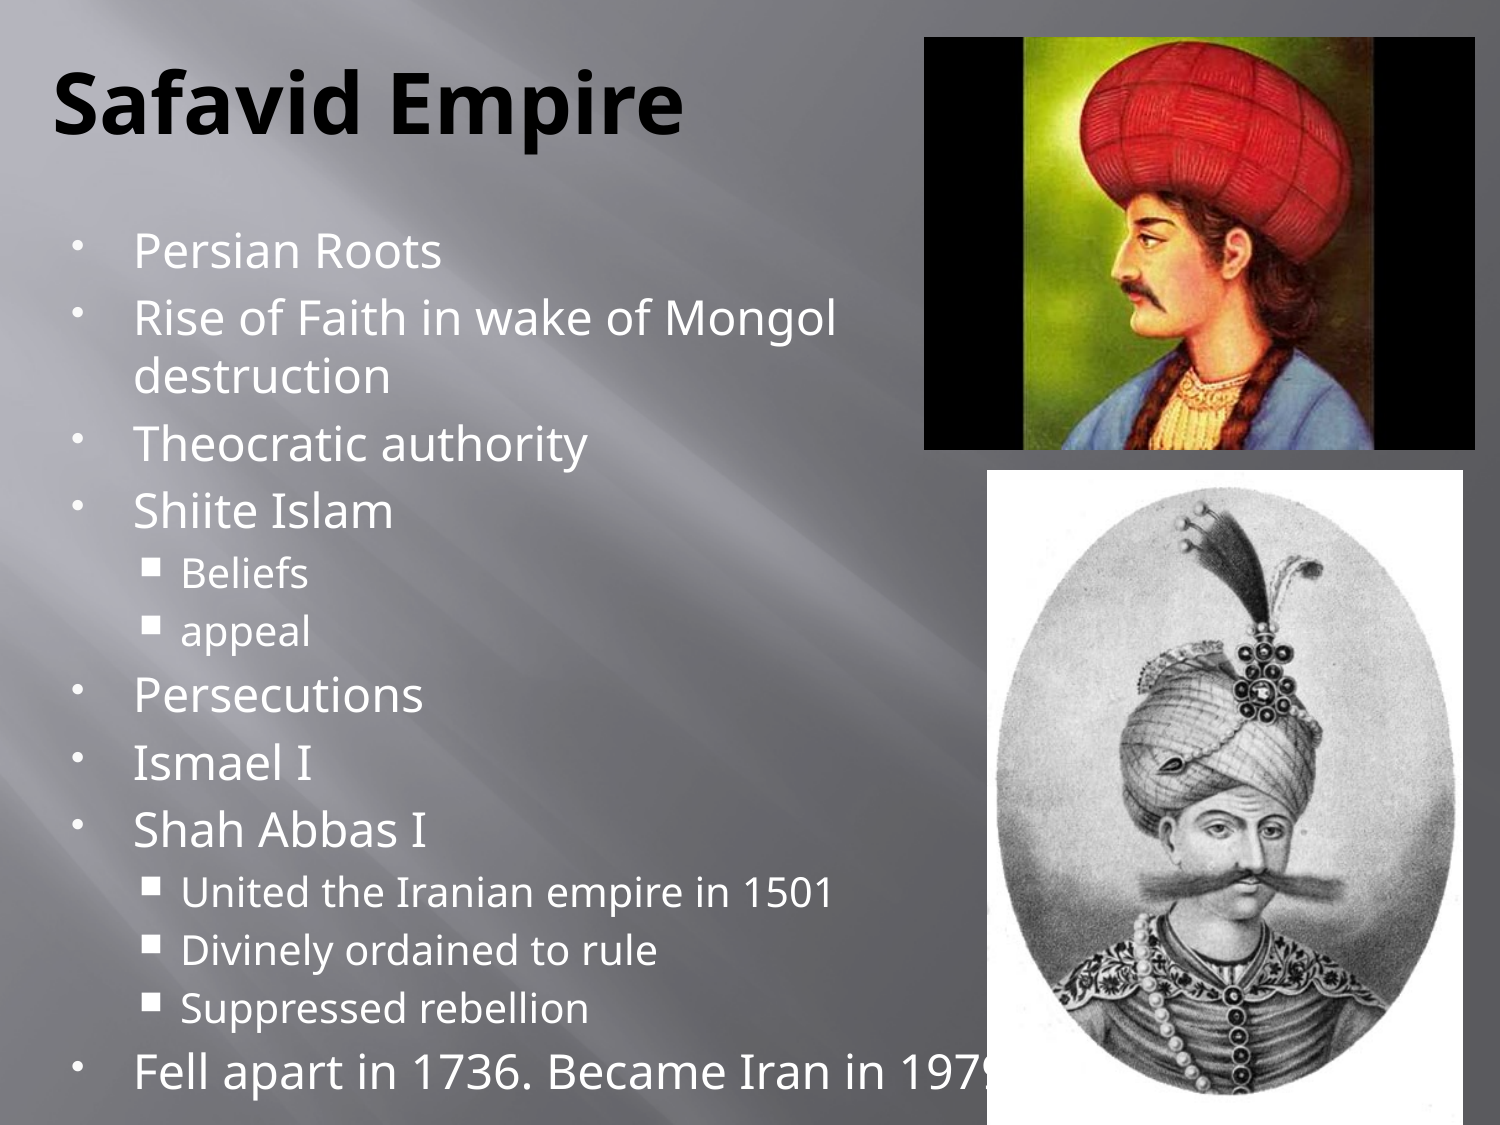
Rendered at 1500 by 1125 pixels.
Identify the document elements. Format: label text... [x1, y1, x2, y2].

picture [924, 37, 1476, 451]
title Safavid Empire [37, 0, 925, 200]
picture [987, 470, 1463, 1125]
list Persian Roots Rise of Faith in wake of Mongol destruction Theocratic authority Shiite Islam Beliefs appeal Persecutions Ismael I Shah Abbas I United the Iranian empire in 1501 Divinely ordained to rule Suppressed rebellion Fell apart in 1736. Became Iran in 1979 [37, 212, 987, 1125]
